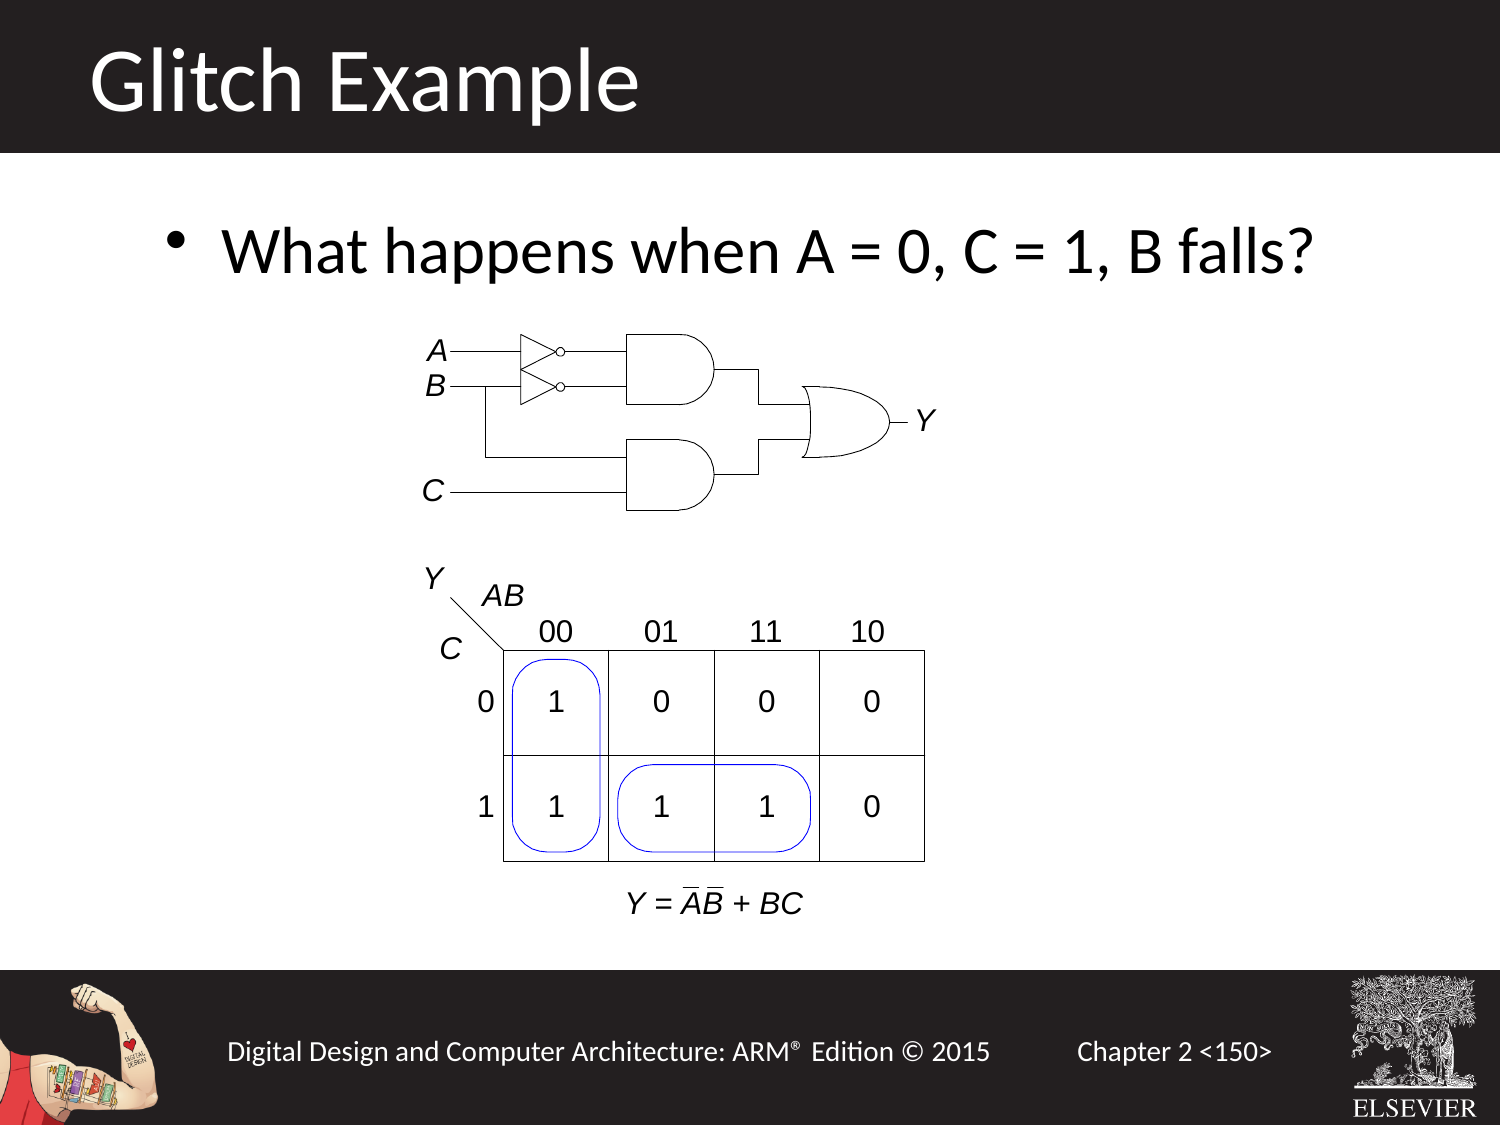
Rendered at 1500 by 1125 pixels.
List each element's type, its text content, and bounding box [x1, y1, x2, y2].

text_box Glitch Example [75, 12, 1375, 138]
text_box What happens when A = 0, C = 1, B falls? [149, 199, 1413, 1013]
picture [0, 979, 163, 1125]
picture [1350, 974, 1477, 1117]
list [349, 312, 1008, 944]
